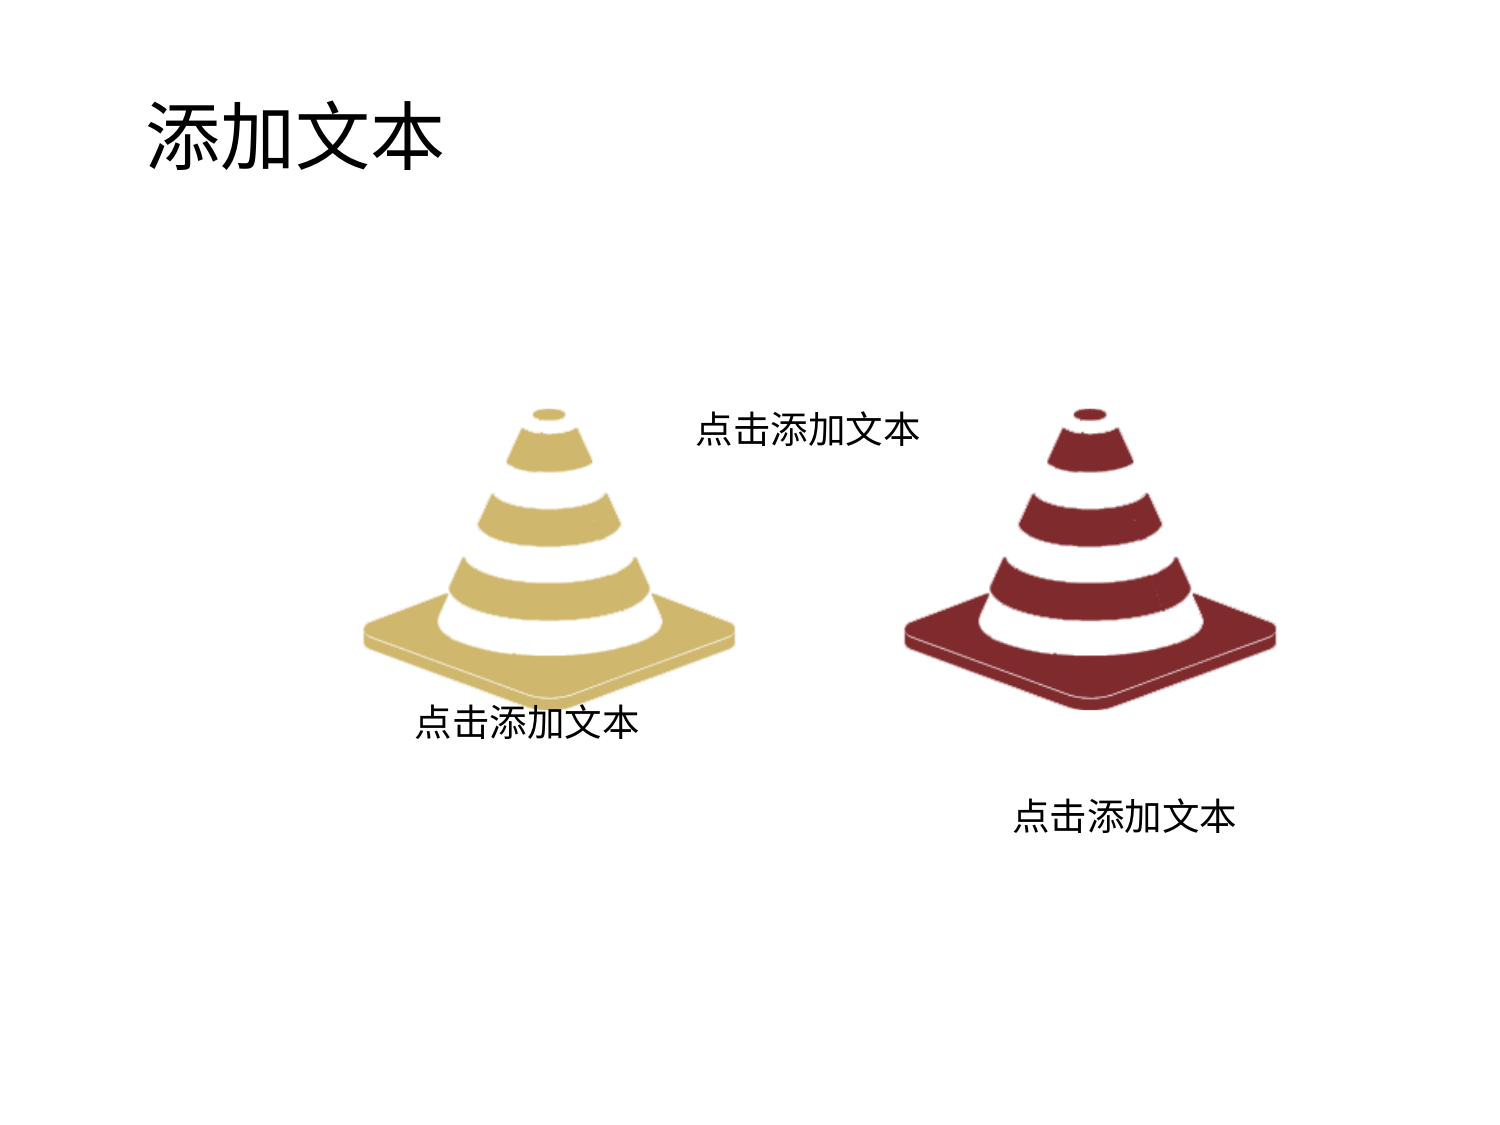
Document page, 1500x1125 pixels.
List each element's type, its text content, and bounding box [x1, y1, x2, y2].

text_box 点击添加文本 [997, 785, 1253, 845]
picture [0, 0, 1500, 1125]
text_box 点击添加文本 [399, 691, 655, 752]
text_box 点击添加文本 [680, 398, 936, 459]
text_box 添加文本 [130, 81, 461, 187]
